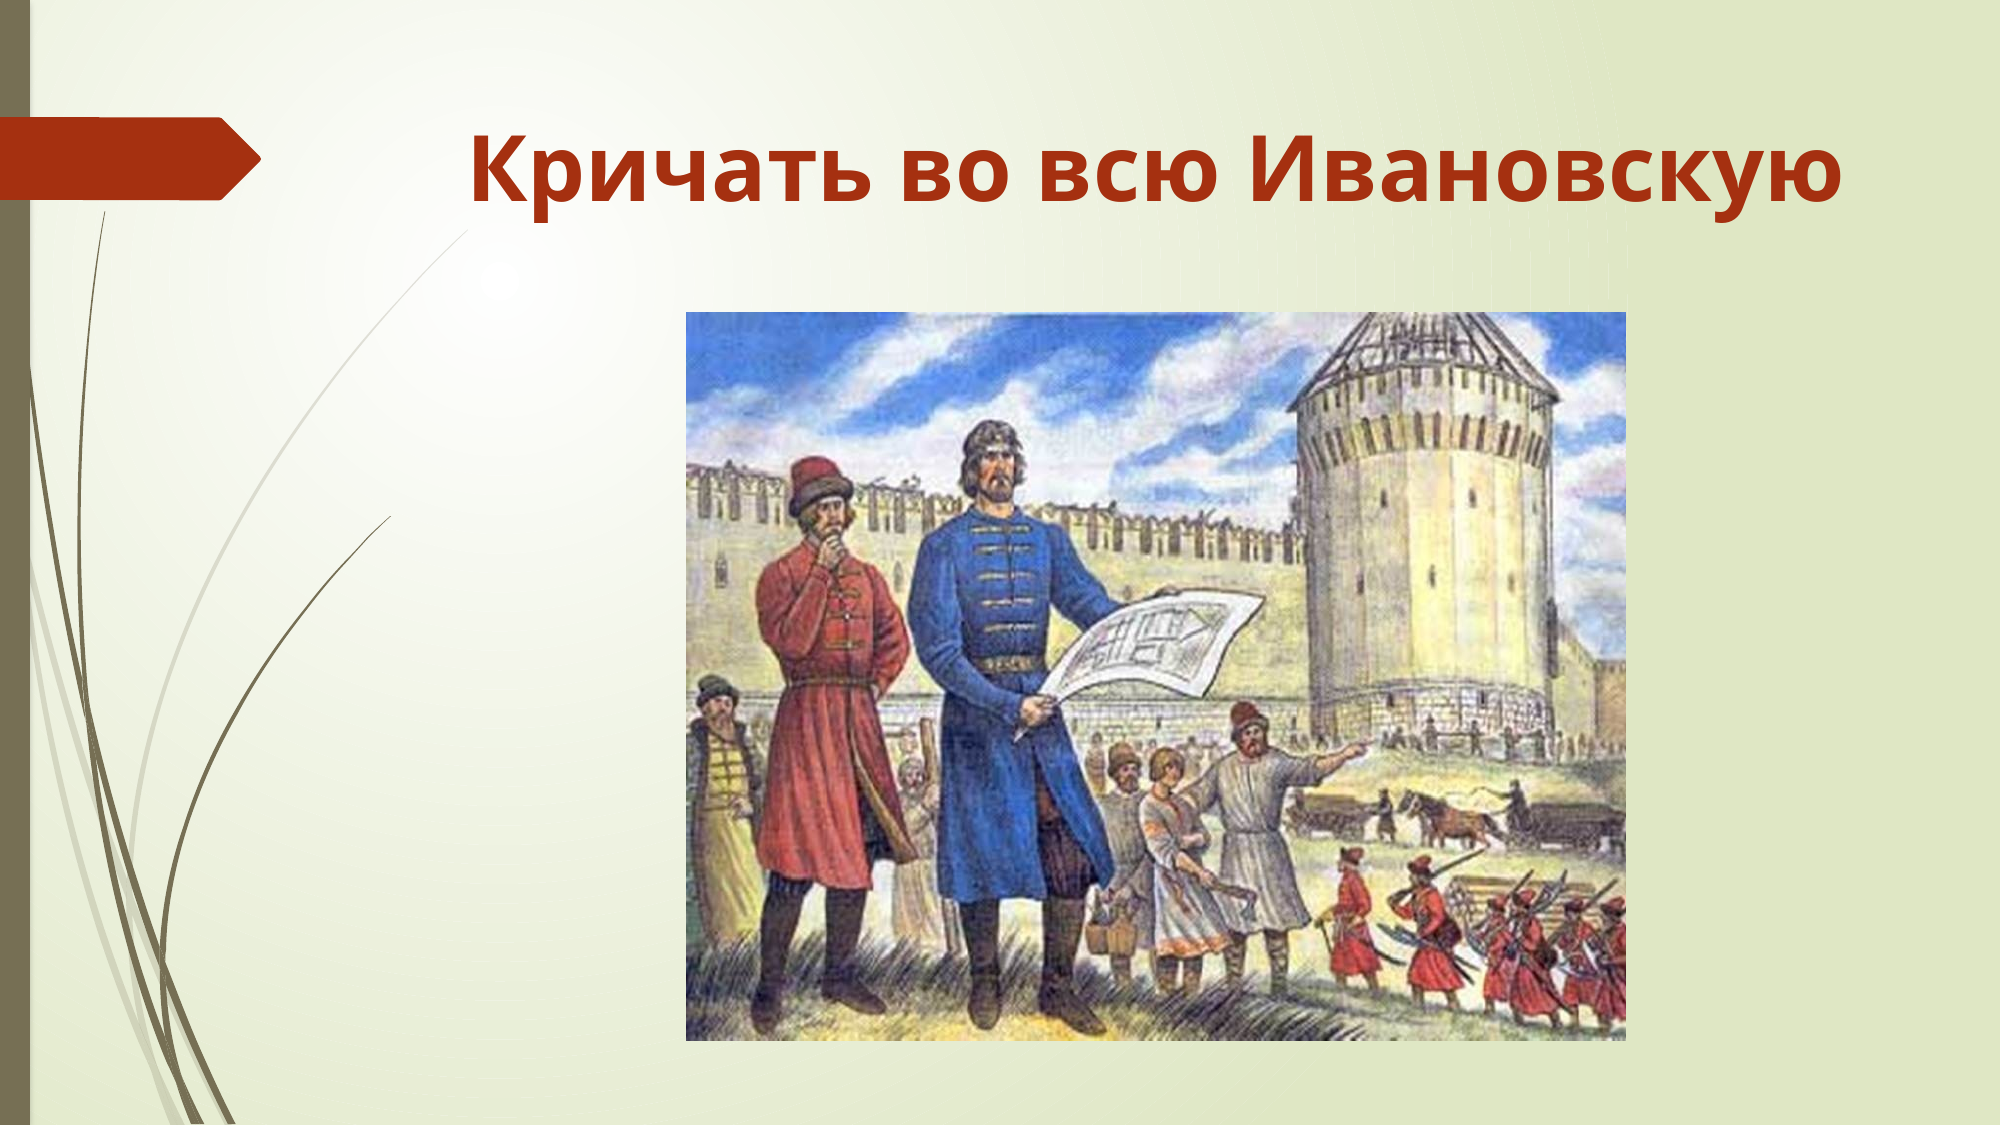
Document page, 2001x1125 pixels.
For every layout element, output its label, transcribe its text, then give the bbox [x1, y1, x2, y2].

title Кричать во всю Ивановскую [425, 102, 1888, 313]
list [686, 312, 1627, 1041]
